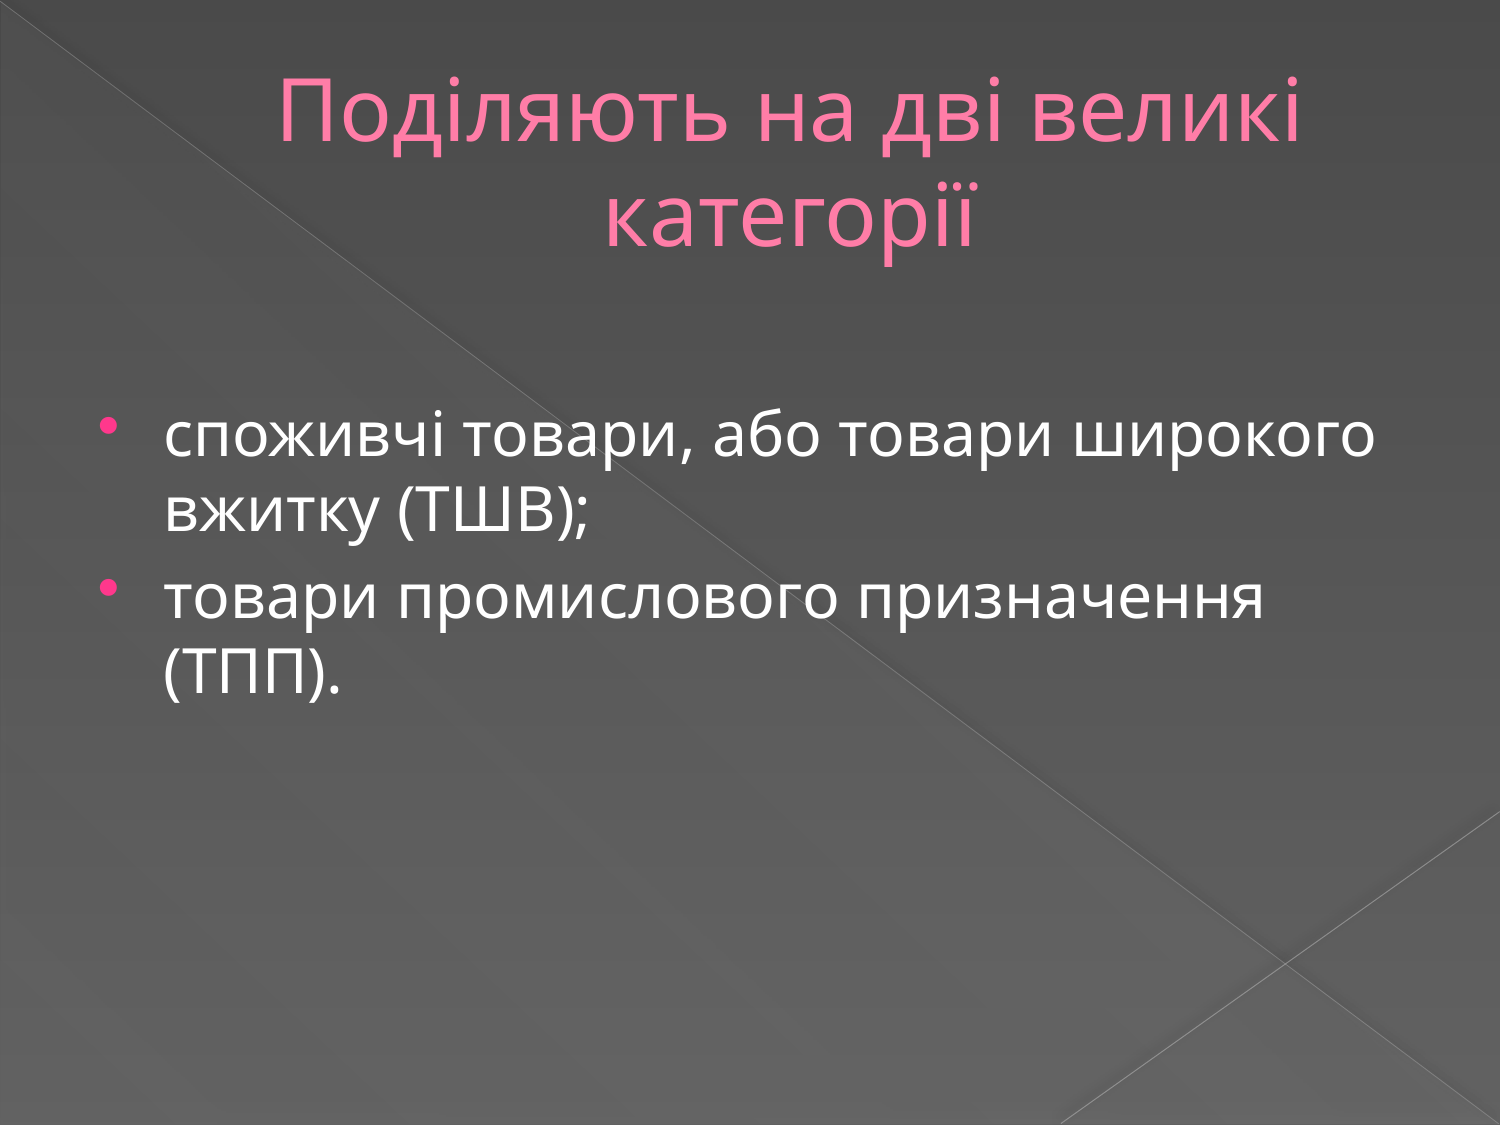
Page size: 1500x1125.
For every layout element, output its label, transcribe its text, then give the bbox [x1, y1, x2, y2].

title Поділяють на дві великі категорії [75, 43, 1425, 274]
list споживчі товари, або товари широкого вжитку (ТШВ); товари промислового призначення (ТПП). [75, 386, 1425, 1059]
